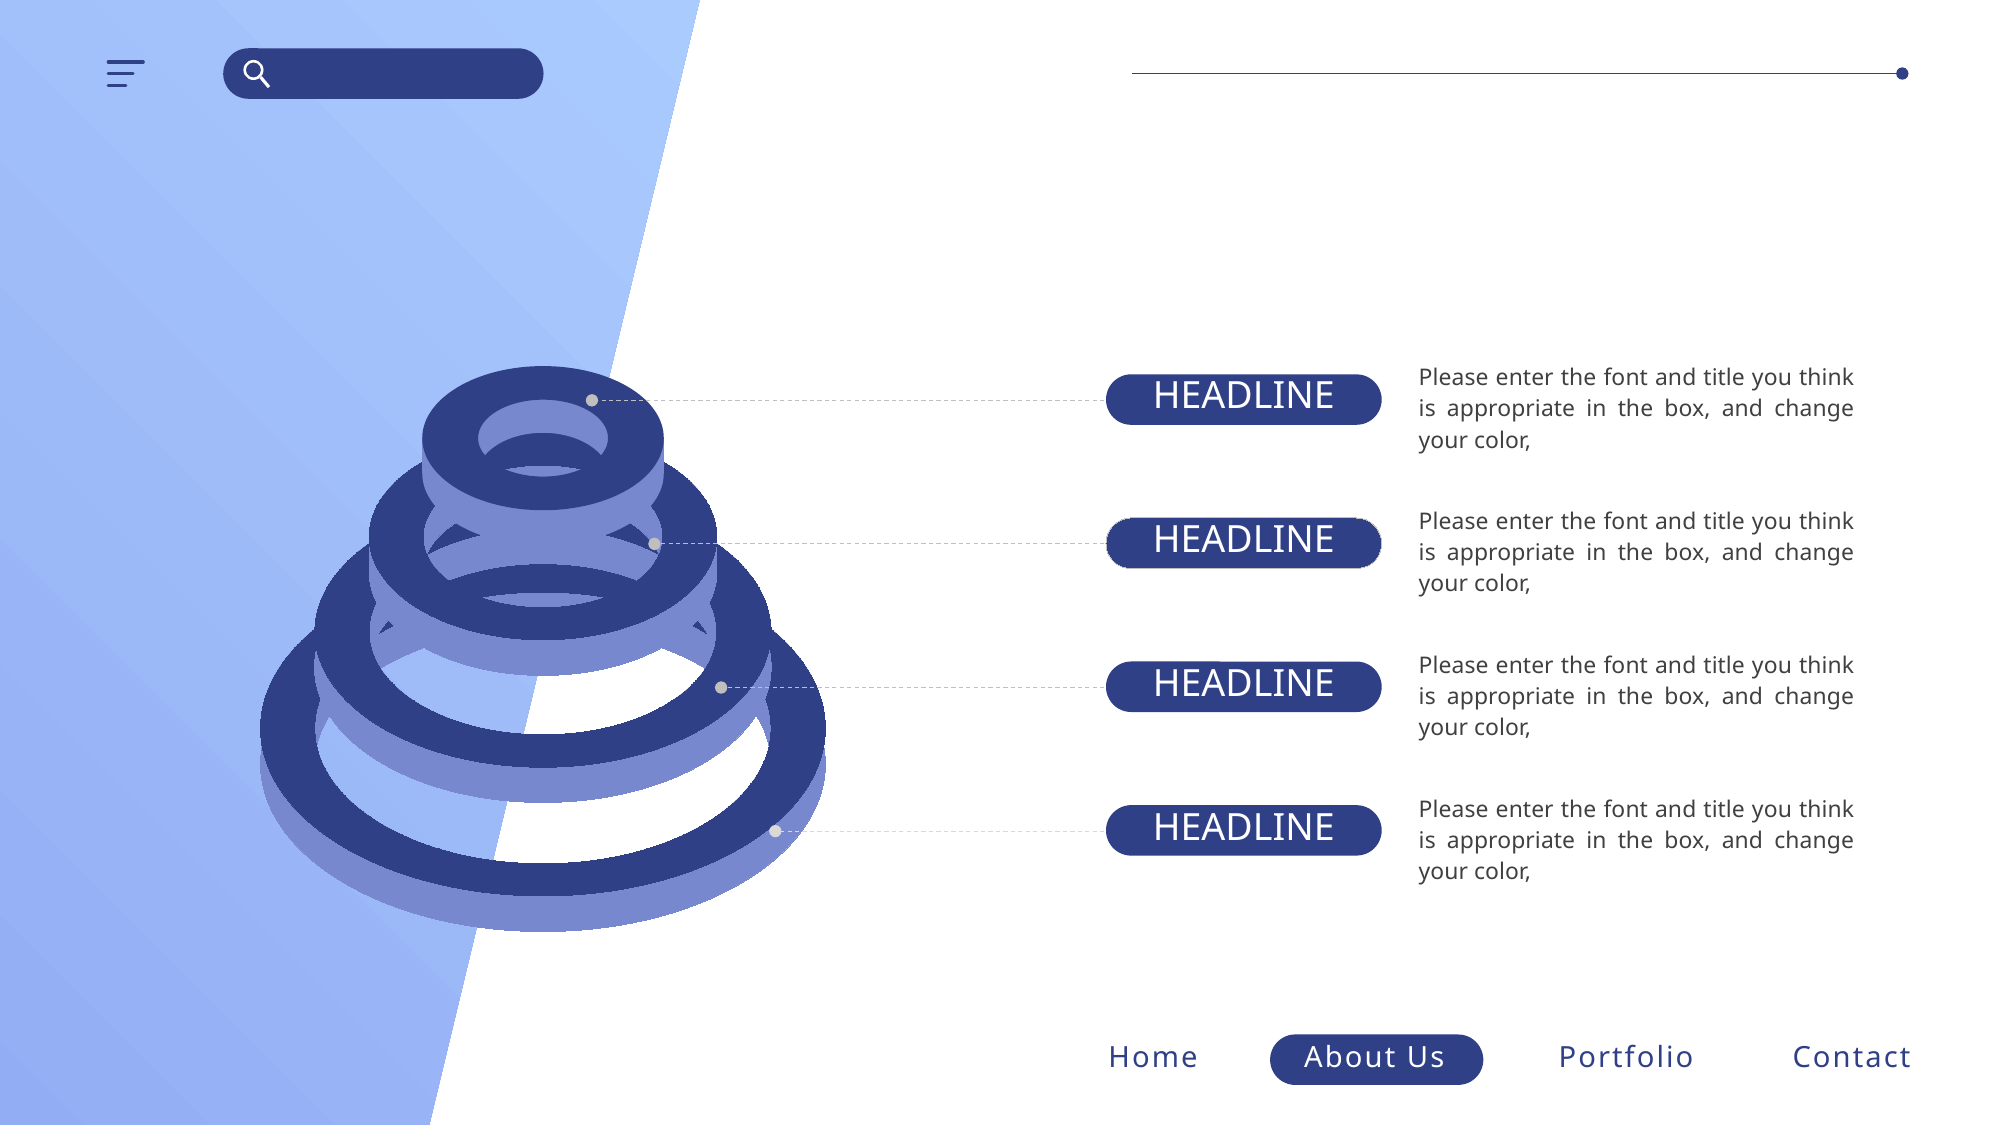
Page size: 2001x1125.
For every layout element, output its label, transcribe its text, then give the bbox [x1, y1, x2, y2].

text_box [422, 366, 664, 545]
text_box Please enter the font and title you think is appropriate in the box, and change your color, [1403, 351, 1870, 460]
text_box Contact [1777, 1030, 1936, 1081]
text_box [1270, 1030, 1484, 1085]
text_box Please enter the font and title you think is appropriate in the box, and change your color, [1403, 639, 1870, 748]
text_box [0, 0, 701, 1125]
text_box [369, 433, 717, 676]
text_box Portfolio [1543, 1030, 1709, 1081]
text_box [314, 495, 772, 803]
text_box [721, 651, 1382, 713]
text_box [654, 507, 1382, 569]
text_box Please enter the font and title you think is appropriate in the box, and change your color, [1403, 783, 1870, 892]
text_box Home [1093, 1030, 1213, 1081]
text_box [260, 560, 826, 932]
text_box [108, 48, 544, 99]
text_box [591, 364, 1382, 425]
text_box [775, 795, 1382, 857]
text_box Please enter the font and title you think is appropriate in the box, and change your color, [1403, 495, 1870, 604]
